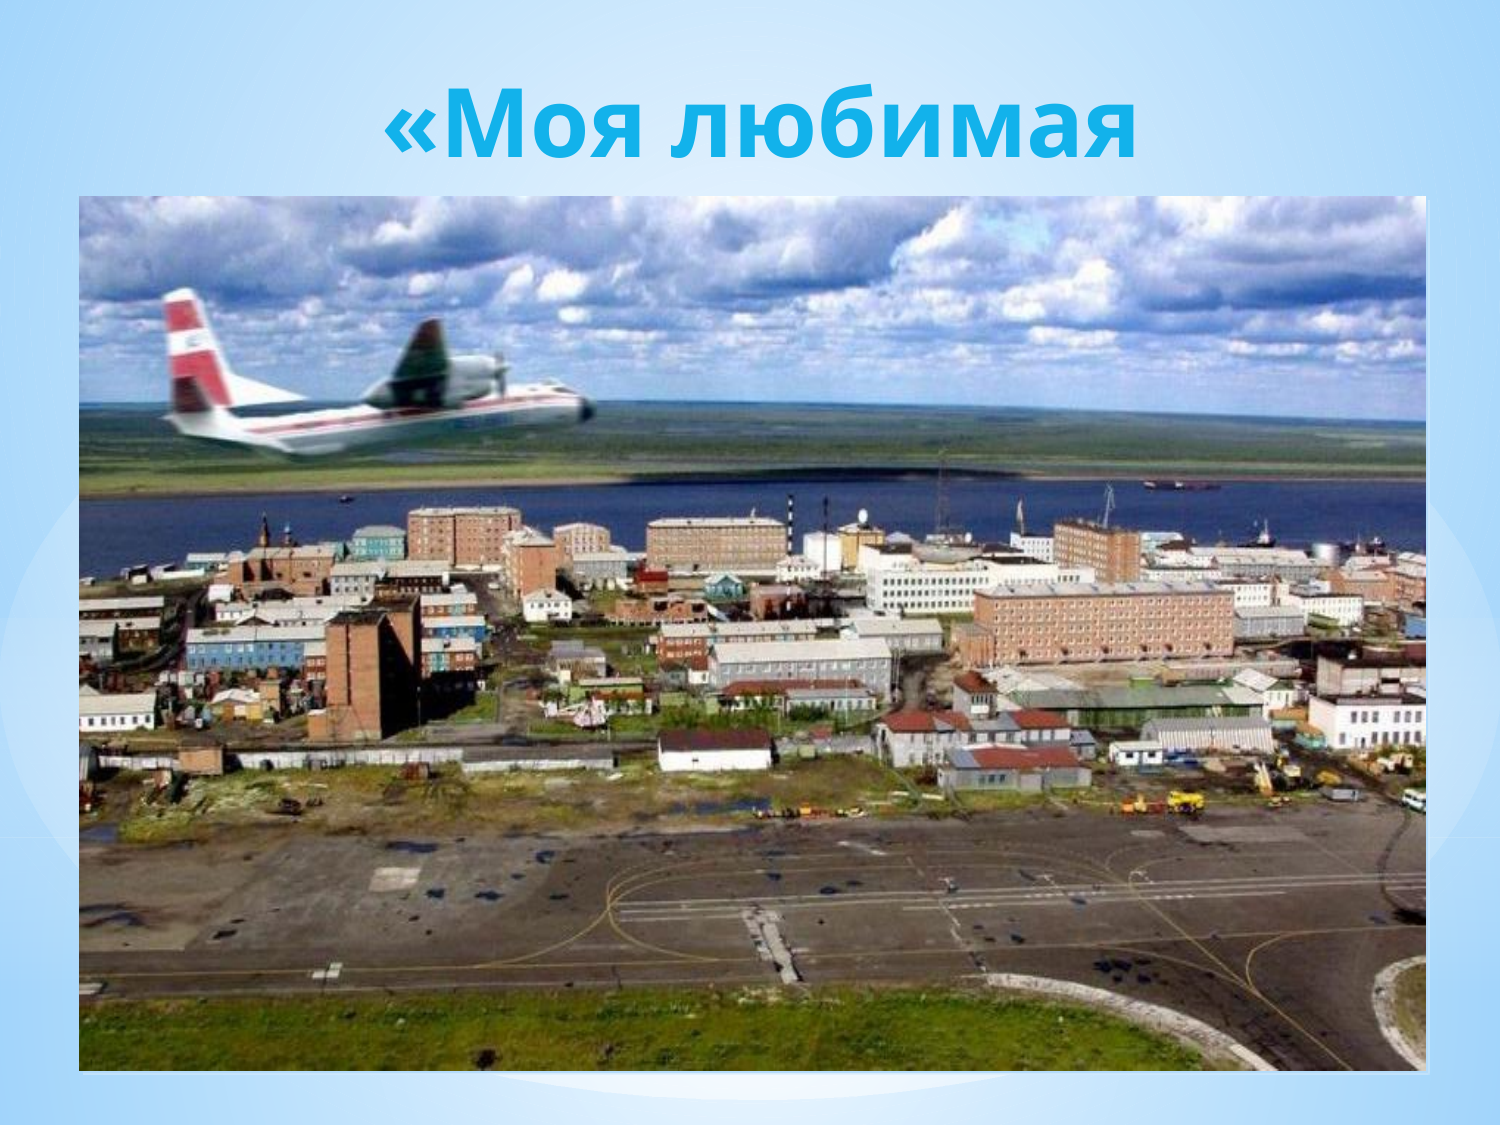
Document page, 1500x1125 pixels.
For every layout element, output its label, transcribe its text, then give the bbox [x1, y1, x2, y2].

picture [78, 195, 1427, 1071]
title «Моя любимая Хатанга» [135, 54, 1388, 193]
